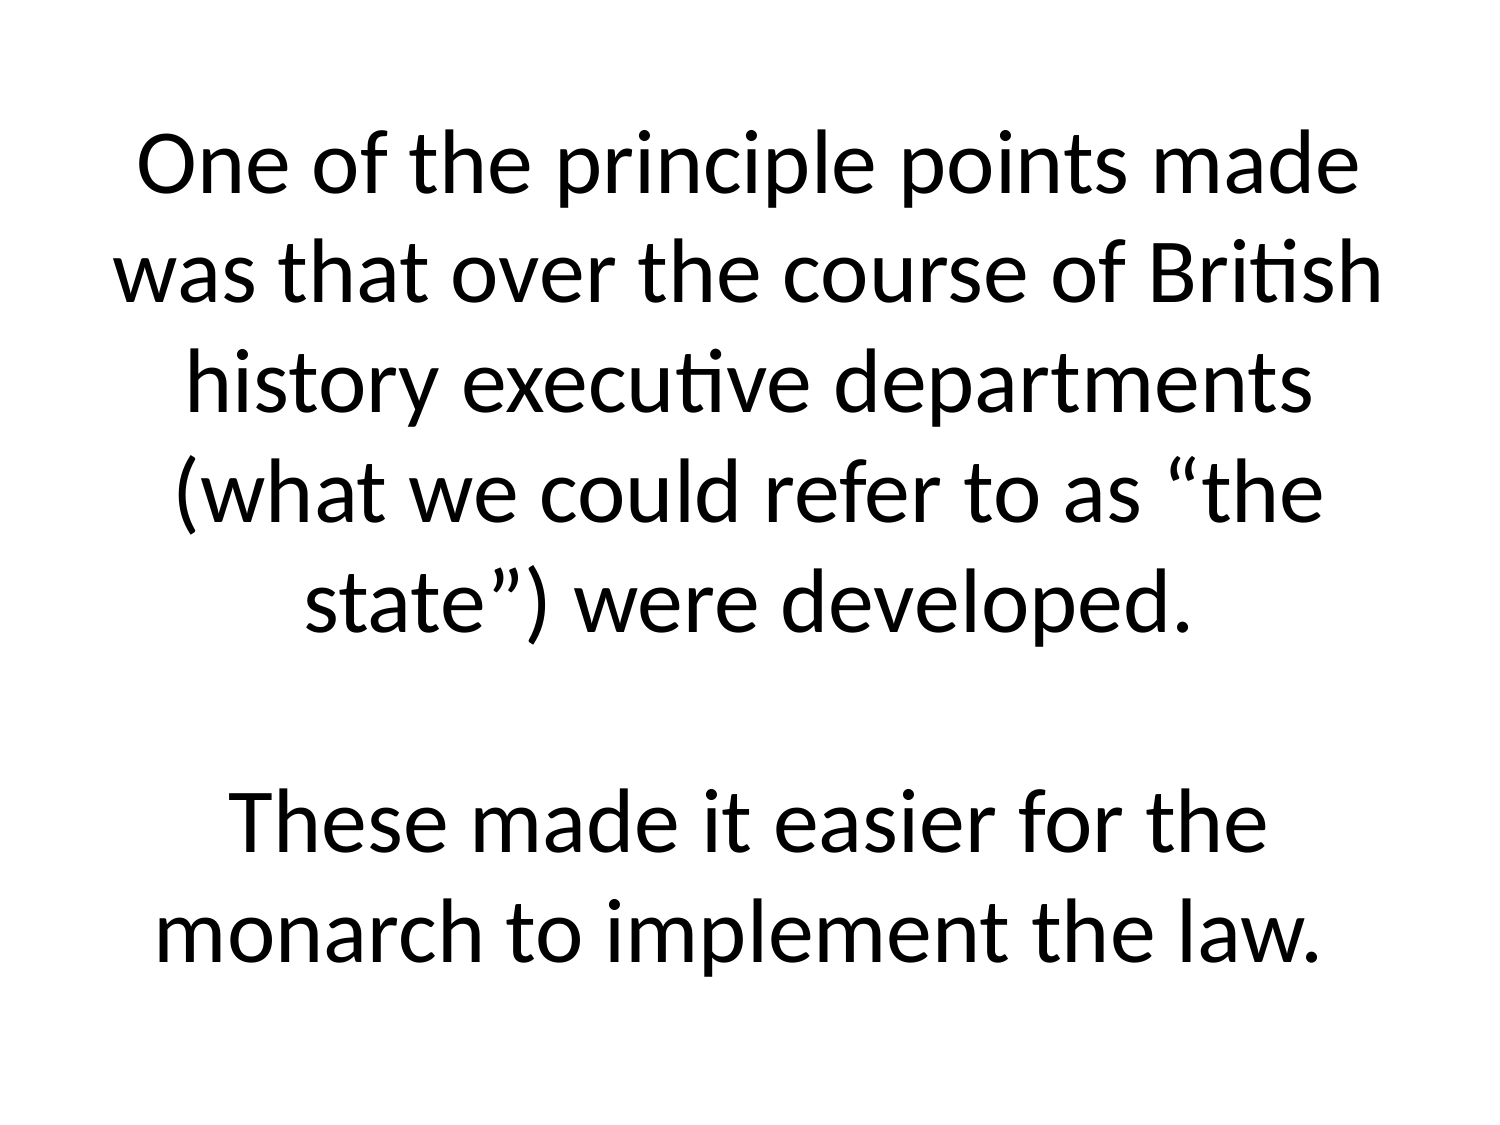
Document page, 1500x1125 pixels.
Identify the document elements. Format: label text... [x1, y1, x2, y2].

title One of the principle points made was that over the course of British history executive departments (what we could refer to as “the state”) were developed. These made it easier for the monarch to implement the law. [74, 44, 1426, 1038]
